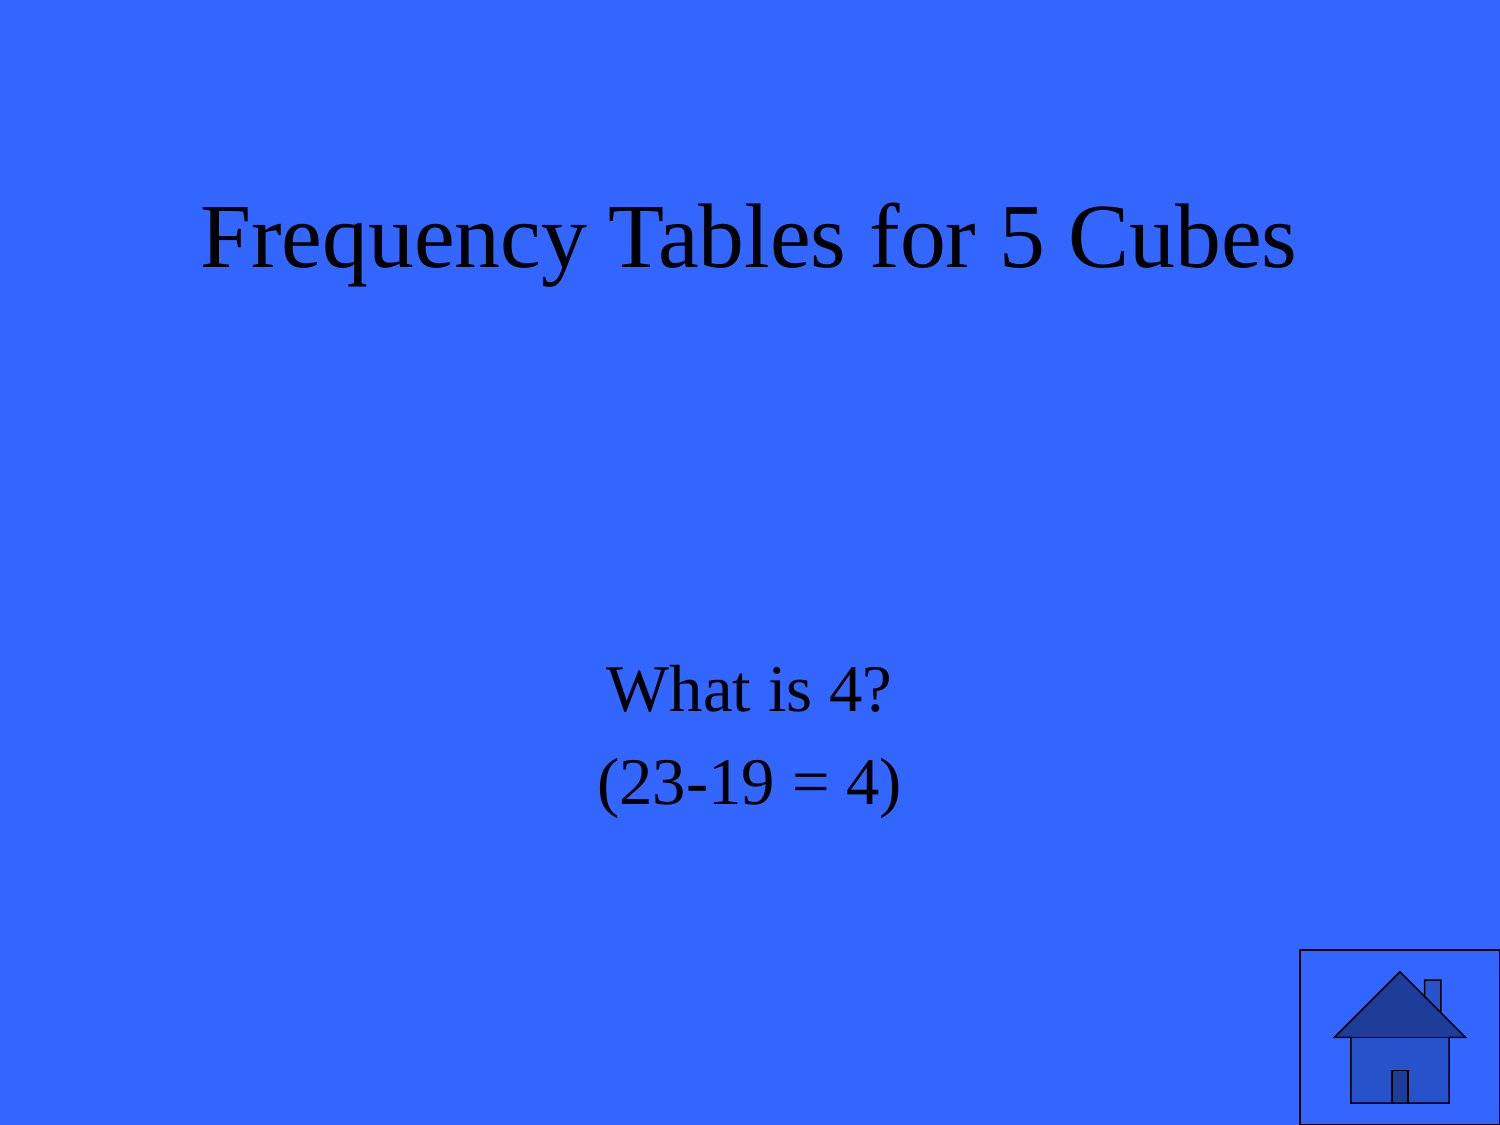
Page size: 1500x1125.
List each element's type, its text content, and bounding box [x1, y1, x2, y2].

text_box [1299, 950, 1500, 1125]
title Frequency Tables for 5 Cubes [112, 137, 1388, 326]
subtitle What is 4? (23-19 = 4) [224, 637, 1276, 926]
